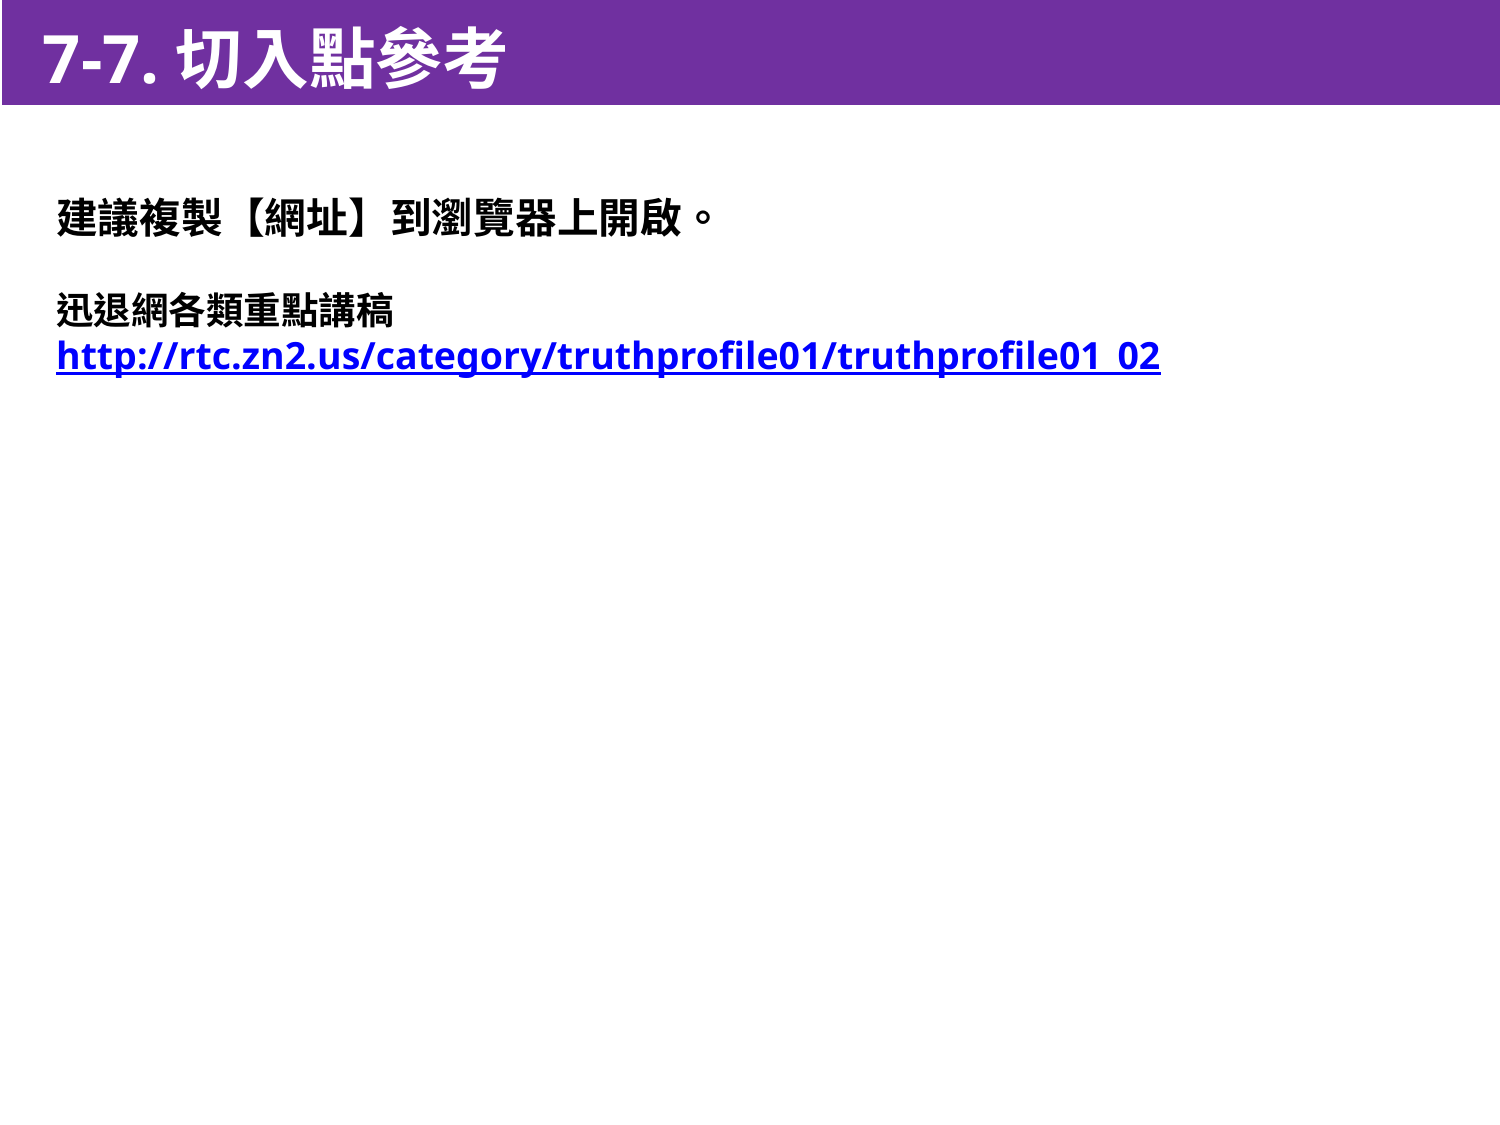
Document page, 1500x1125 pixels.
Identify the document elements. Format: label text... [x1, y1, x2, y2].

text_box 建議複製【網址】到瀏覽器上開啟。 迅退網各類重點講稿 http://rtc.zn2.us/category/truthprofile01/truthprofile01_02 [41, 184, 1377, 391]
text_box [1, 0, 1500, 106]
